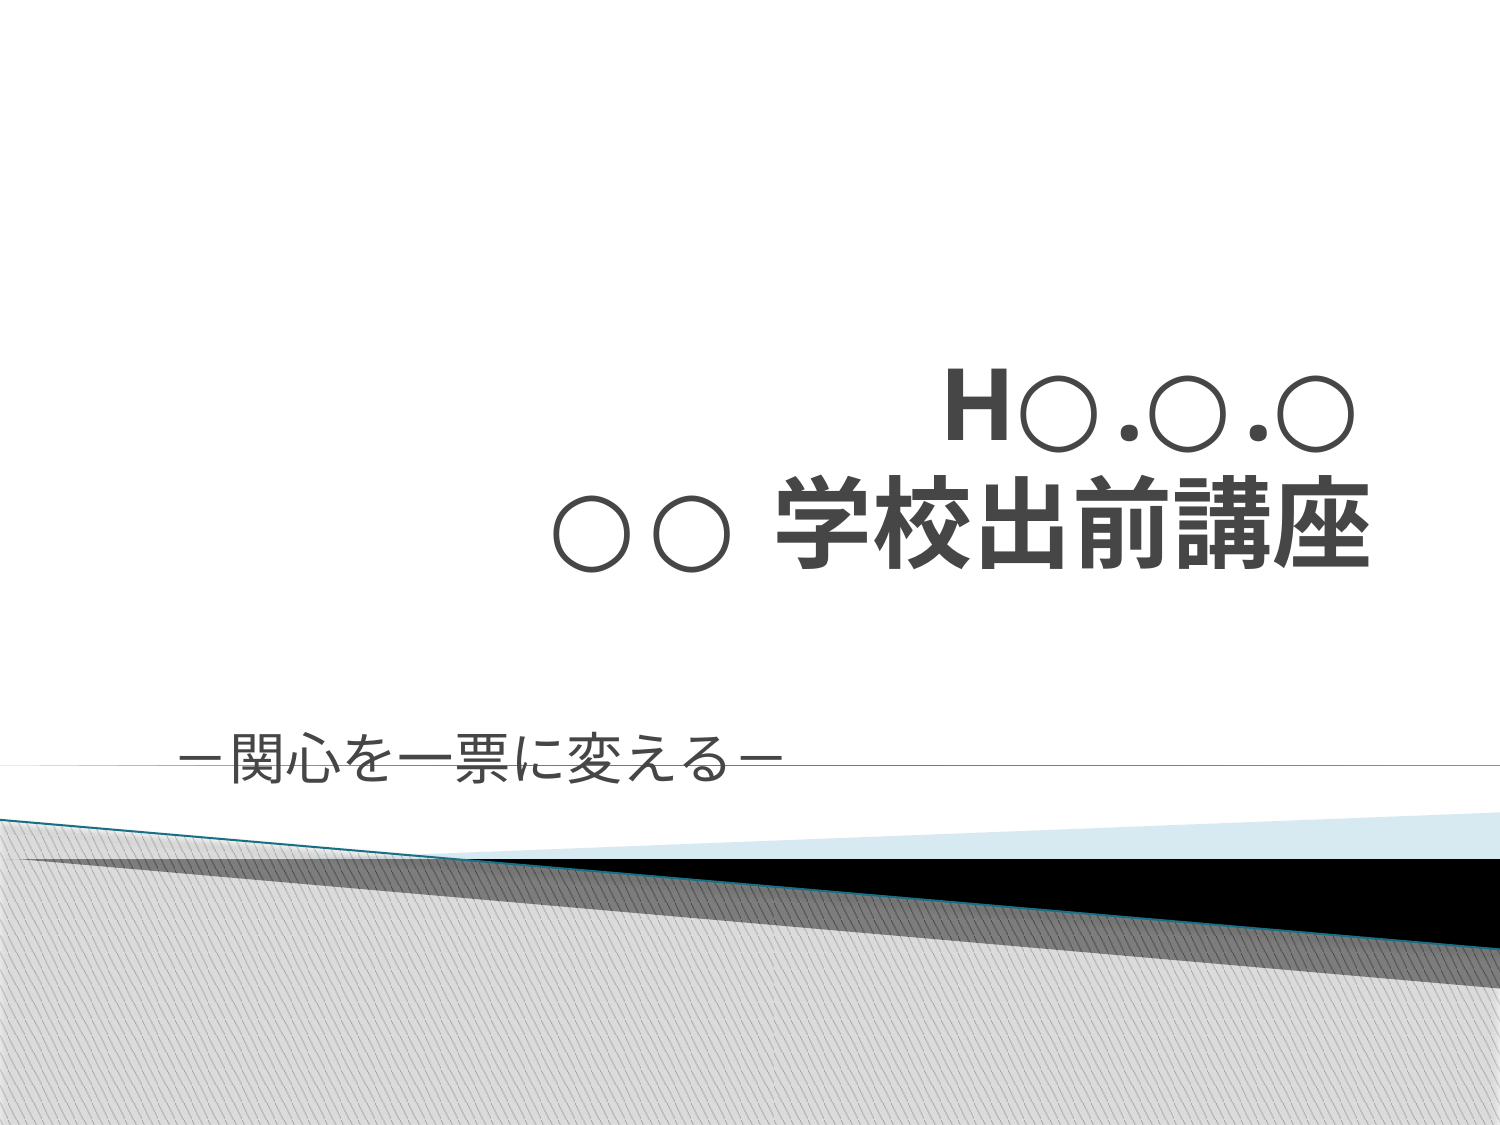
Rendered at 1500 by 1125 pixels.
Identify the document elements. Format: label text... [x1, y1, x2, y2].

picture [5, 859, 75, 865]
subtitle －関心を一票に変える－ [75, 639, 888, 1094]
title H○.○.○ ○○学校出前講座 [112, 287, 1388, 588]
picture [888, 898, 1500, 989]
